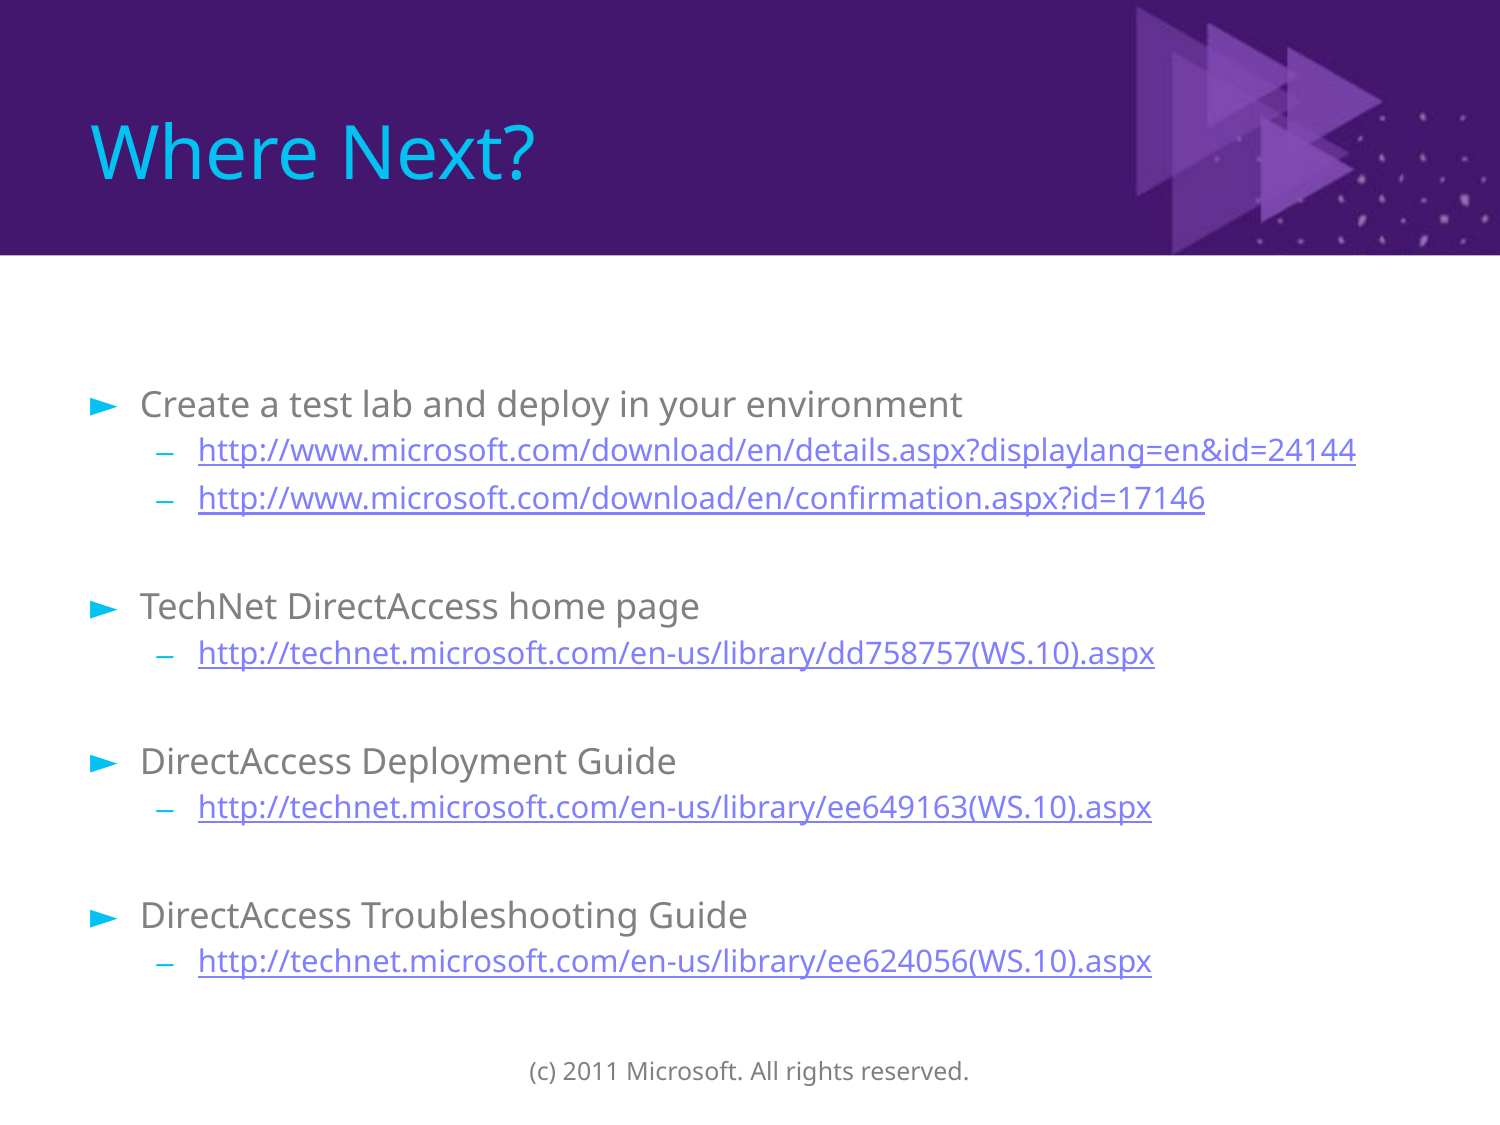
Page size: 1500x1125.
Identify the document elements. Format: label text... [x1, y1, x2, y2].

list Create a test lab and deploy in your environment http://www.microsoft.com/download/en/details.aspx?displaylang=en&id=24144 http://www.microsoft.com/download/en/confirmation.aspx?id=17146 TechNet DirectAccess home page http://technet.microsoft.com/en-us/library/dd758757(WS.10).aspx DirectAccess Deployment Guide http://technet.microsoft.com/en-us/library/ee649163(WS.10).aspx DirectAccess Troubleshooting Guide http://technet.microsoft.com/en-us/library/ee624056(WS.10).aspx [75, 373, 1425, 1005]
footer (c) 2011 Microsoft. All rights reserved. [512, 1042, 988, 1103]
title Where Next? [75, 56, 1425, 244]
picture [0, 0, 1500, 255]
